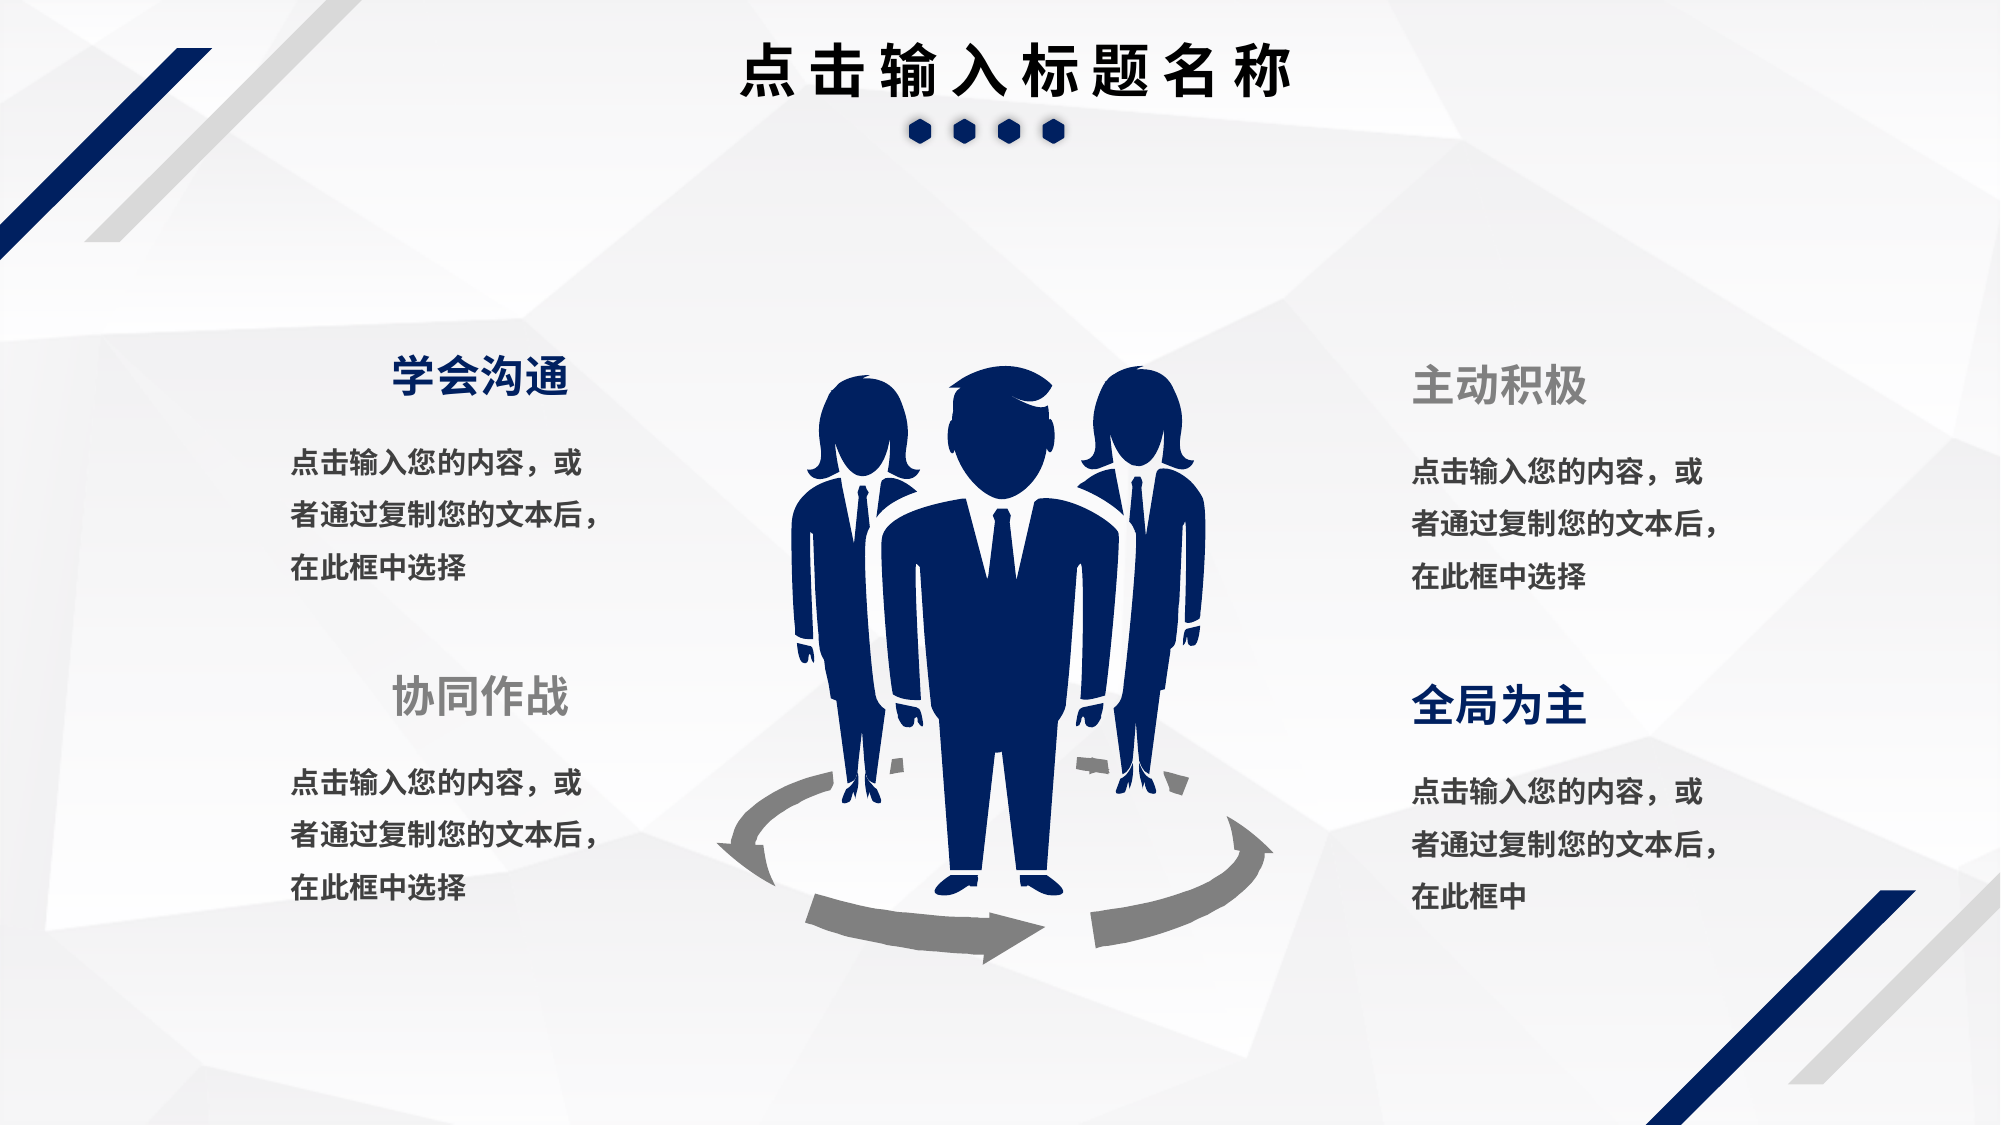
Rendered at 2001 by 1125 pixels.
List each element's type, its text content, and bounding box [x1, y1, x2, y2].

text_box 点击输入您的内容，或者通过复制您的文本后，在此框中 [1411, 755, 1715, 914]
text_box [1041, 117, 1066, 145]
text_box 全局为主 [1410, 677, 1733, 731]
text_box 点击输入您的内容，或者通过复制您的文本后，在此框中选择 [290, 426, 594, 584]
text_box [908, 117, 933, 145]
picture [0, 0, 2001, 1125]
text_box 学会沟通 [290, 348, 570, 402]
text_box 点击输入您的内容，或者通过复制您的文本后，在此框中选择 [1411, 435, 1715, 594]
text_box [997, 117, 1022, 145]
text_box 主动积极 [1410, 357, 1733, 411]
text_box 点击输入标题名称 [723, 27, 1307, 112]
text_box [952, 117, 977, 145]
text_box 协同作战 [290, 668, 570, 722]
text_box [716, 348, 1274, 965]
text_box 点击输入您的内容，或者通过复制您的文本后，在此框中选择 [290, 746, 594, 904]
